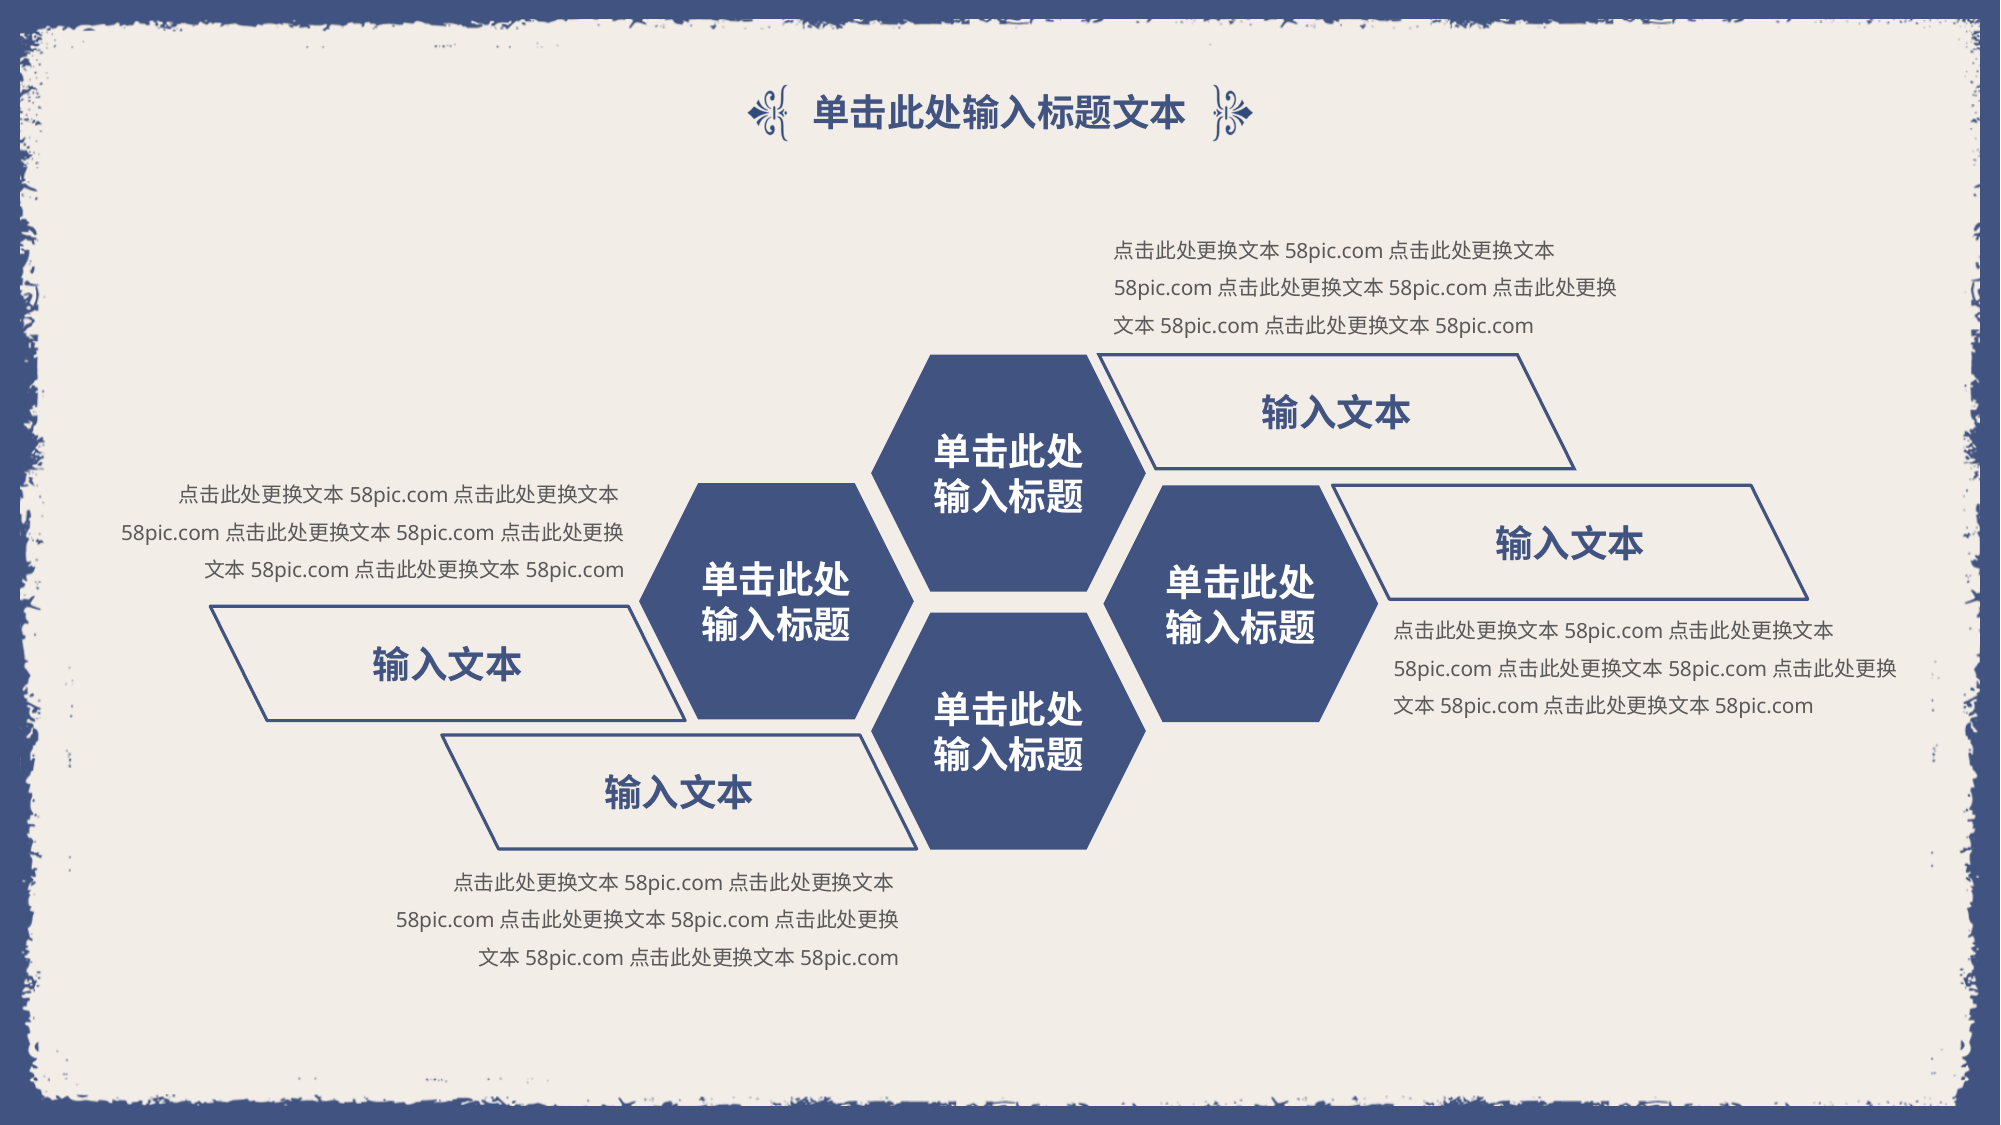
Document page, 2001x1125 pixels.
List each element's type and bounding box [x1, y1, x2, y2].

picture [1204, 93, 1262, 134]
text_box [0, 6, 2000, 1119]
picture [738, 93, 796, 134]
